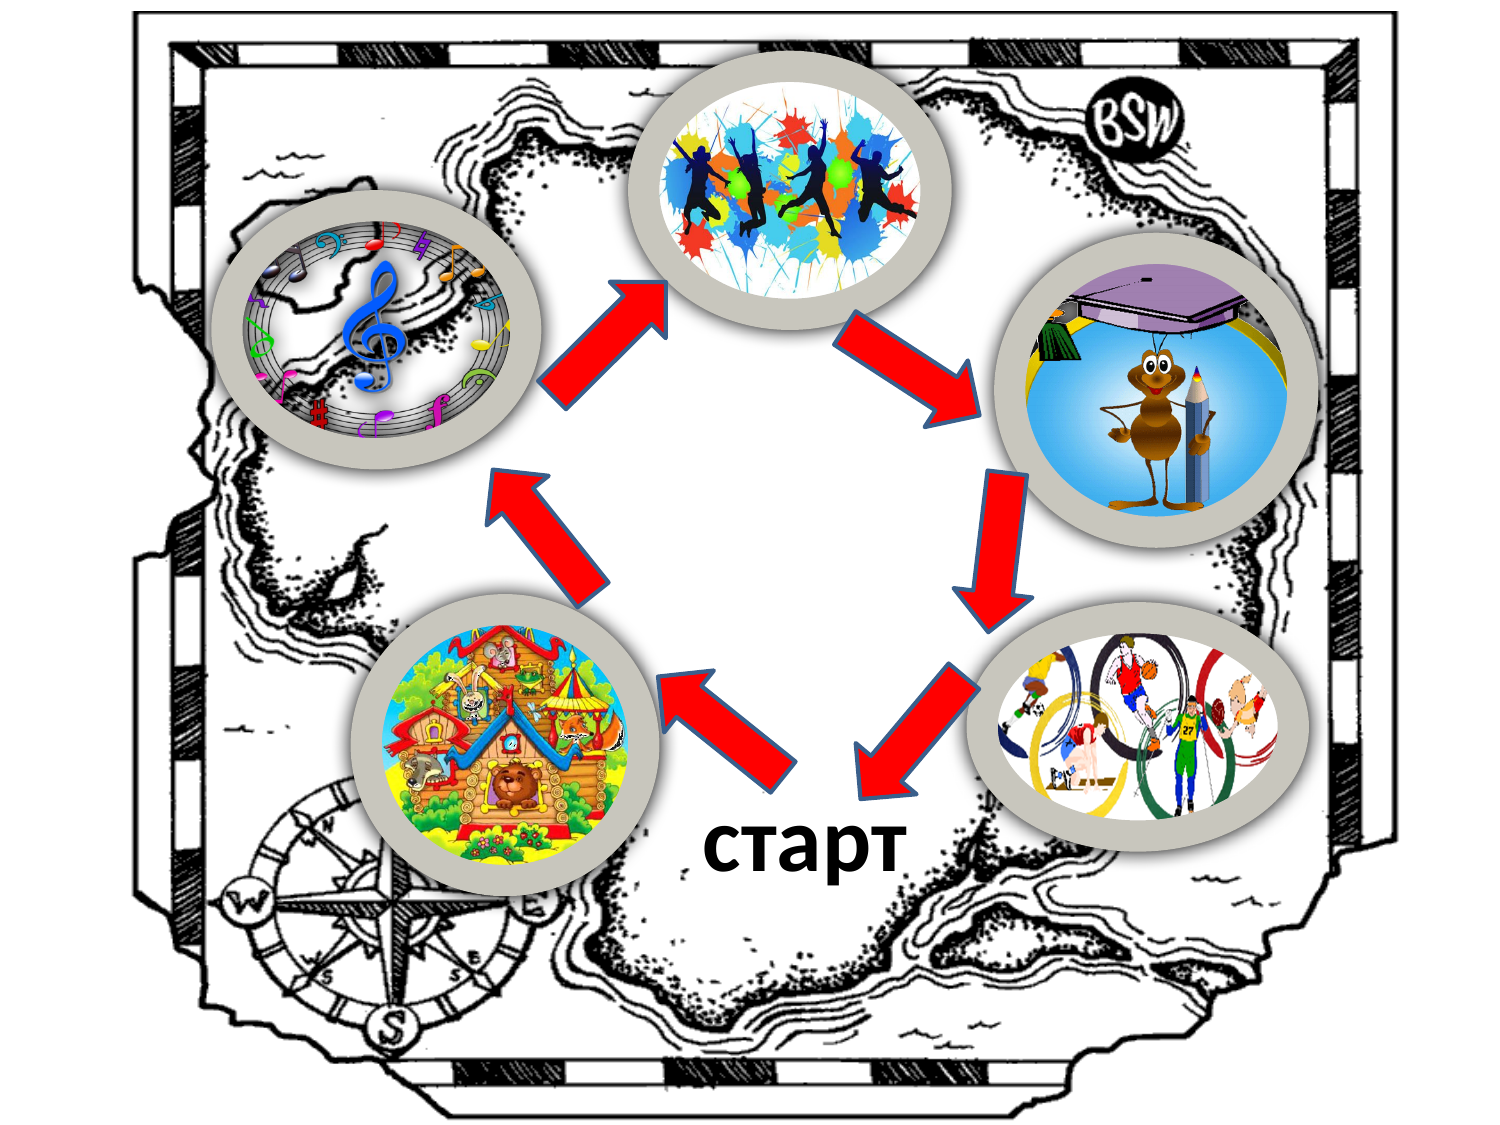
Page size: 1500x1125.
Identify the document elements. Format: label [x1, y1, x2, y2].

picture [100, 10, 1424, 1125]
